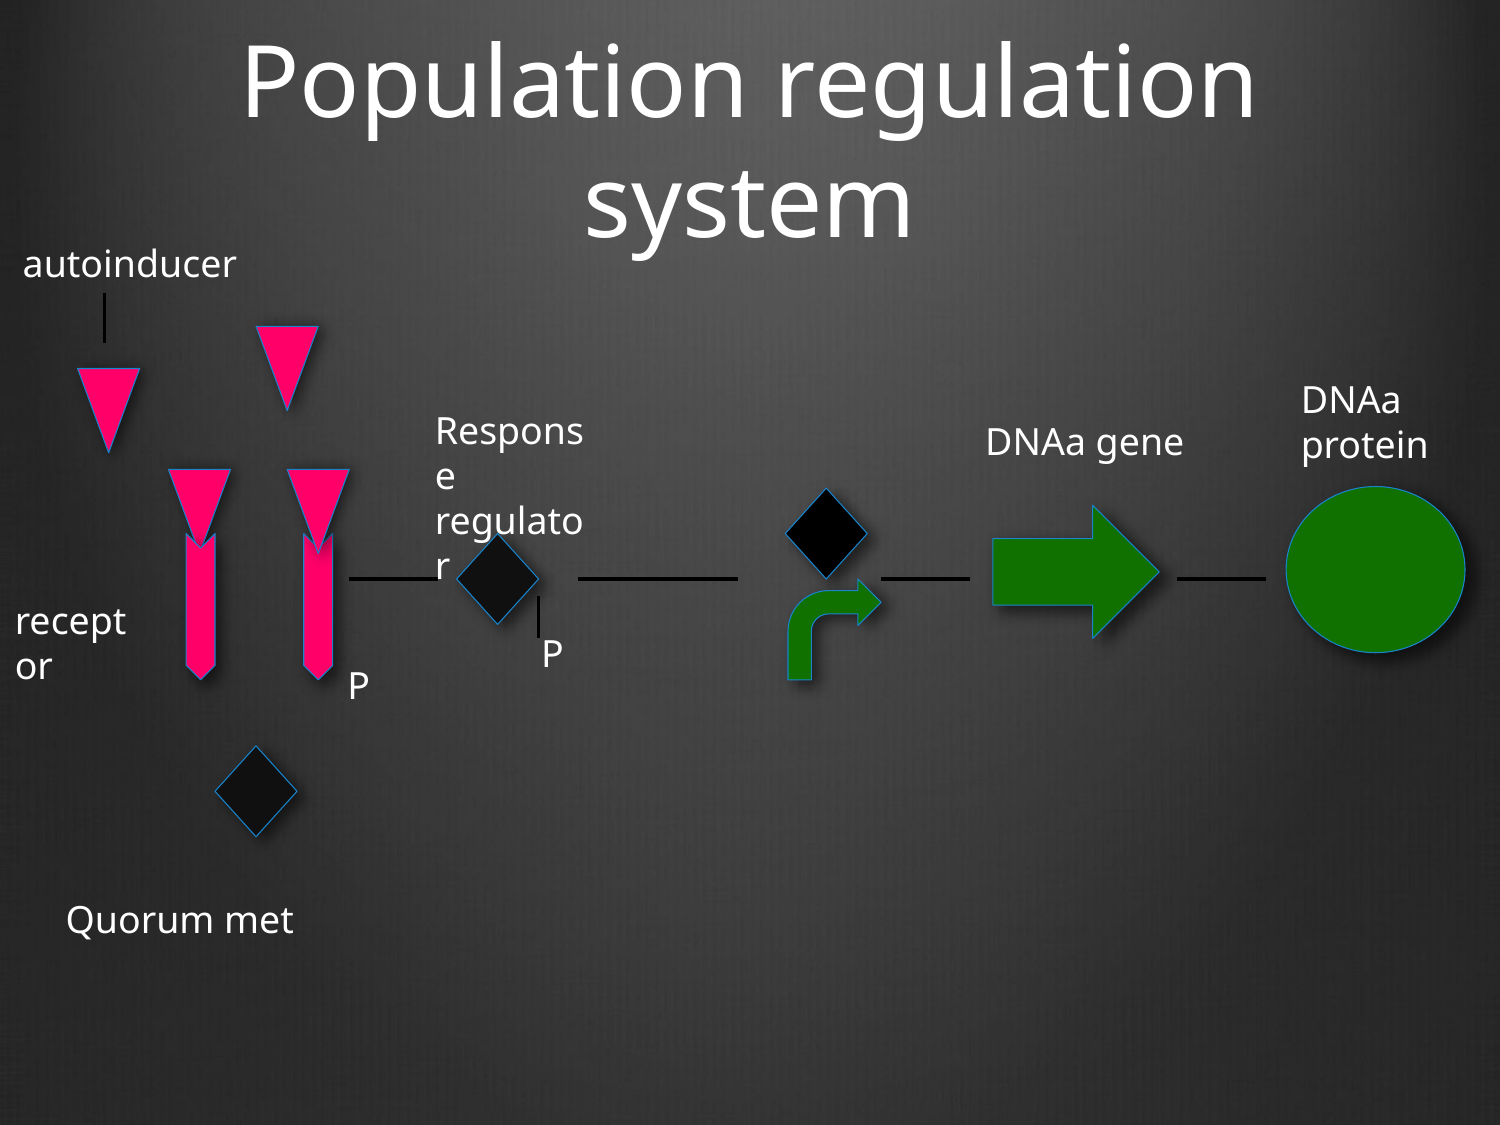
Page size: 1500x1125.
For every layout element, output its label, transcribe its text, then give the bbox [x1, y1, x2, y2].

text_box [784, 487, 868, 580]
text_box [992, 504, 1160, 639]
text_box [77, 367, 141, 454]
text_box [167, 468, 231, 534]
text_box [255, 325, 319, 412]
text_box [214, 745, 298, 838]
text_box [787, 578, 882, 681]
text_box [470, 595, 525, 625]
title Population regulation system [112, 19, 1388, 255]
text_box P [332, 654, 384, 715]
text_box [286, 468, 350, 555]
text_box DNAa gene [970, 410, 1226, 471]
text_box Quorum met [50, 888, 457, 949]
text_box P [526, 622, 600, 683]
text_box [1285, 485, 1466, 654]
text_box autoinducer [7, 232, 288, 293]
text_box Response regulator [419, 399, 600, 595]
text_box DNAa protein [1286, 368, 1465, 474]
text_box receptor [0, 589, 161, 695]
text_box [185, 533, 216, 681]
text_box [303, 539, 334, 681]
